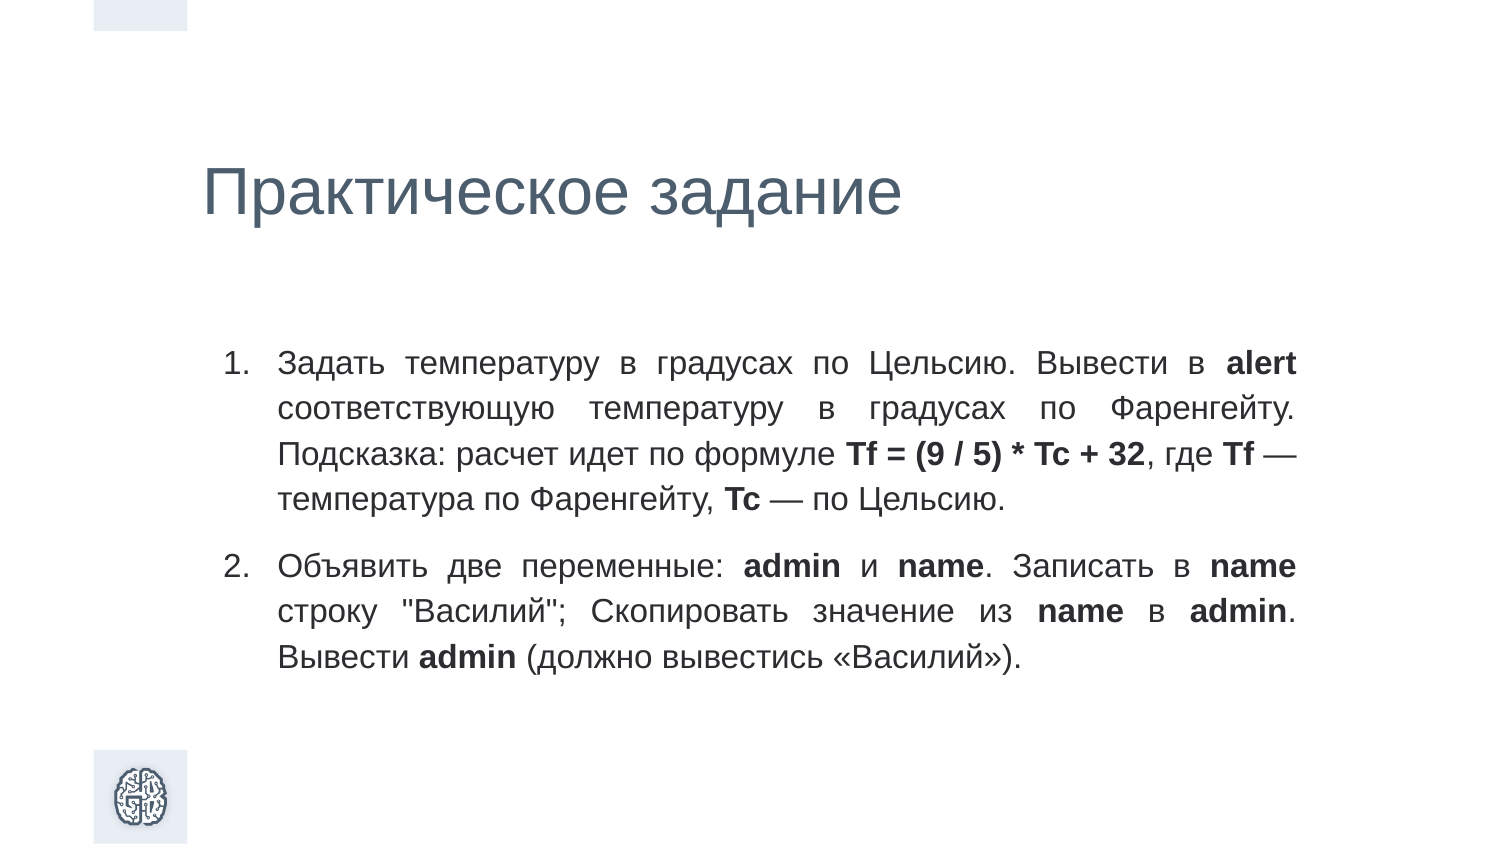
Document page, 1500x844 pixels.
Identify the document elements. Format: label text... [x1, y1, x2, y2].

text_box Практическое задание [187, 93, 1312, 269]
picture [106, 760, 175, 834]
text_box Задать температуру в градусах по Цельсию. Вывести в alert соответствующую температуру в градусах по Фаренгейту. Подсказка: расчет идет по формуле Tf = (9 / 5) * Tc + 32, где Tf — температура по Фаренгейту, Tc — по Цельсию. Объявить две переменные: admin и name. Записать в name строку "Василий"; Скопировать значение из name в admin. Вывести admin (должно вывестись «Василий»). [187, 269, 1312, 741]
